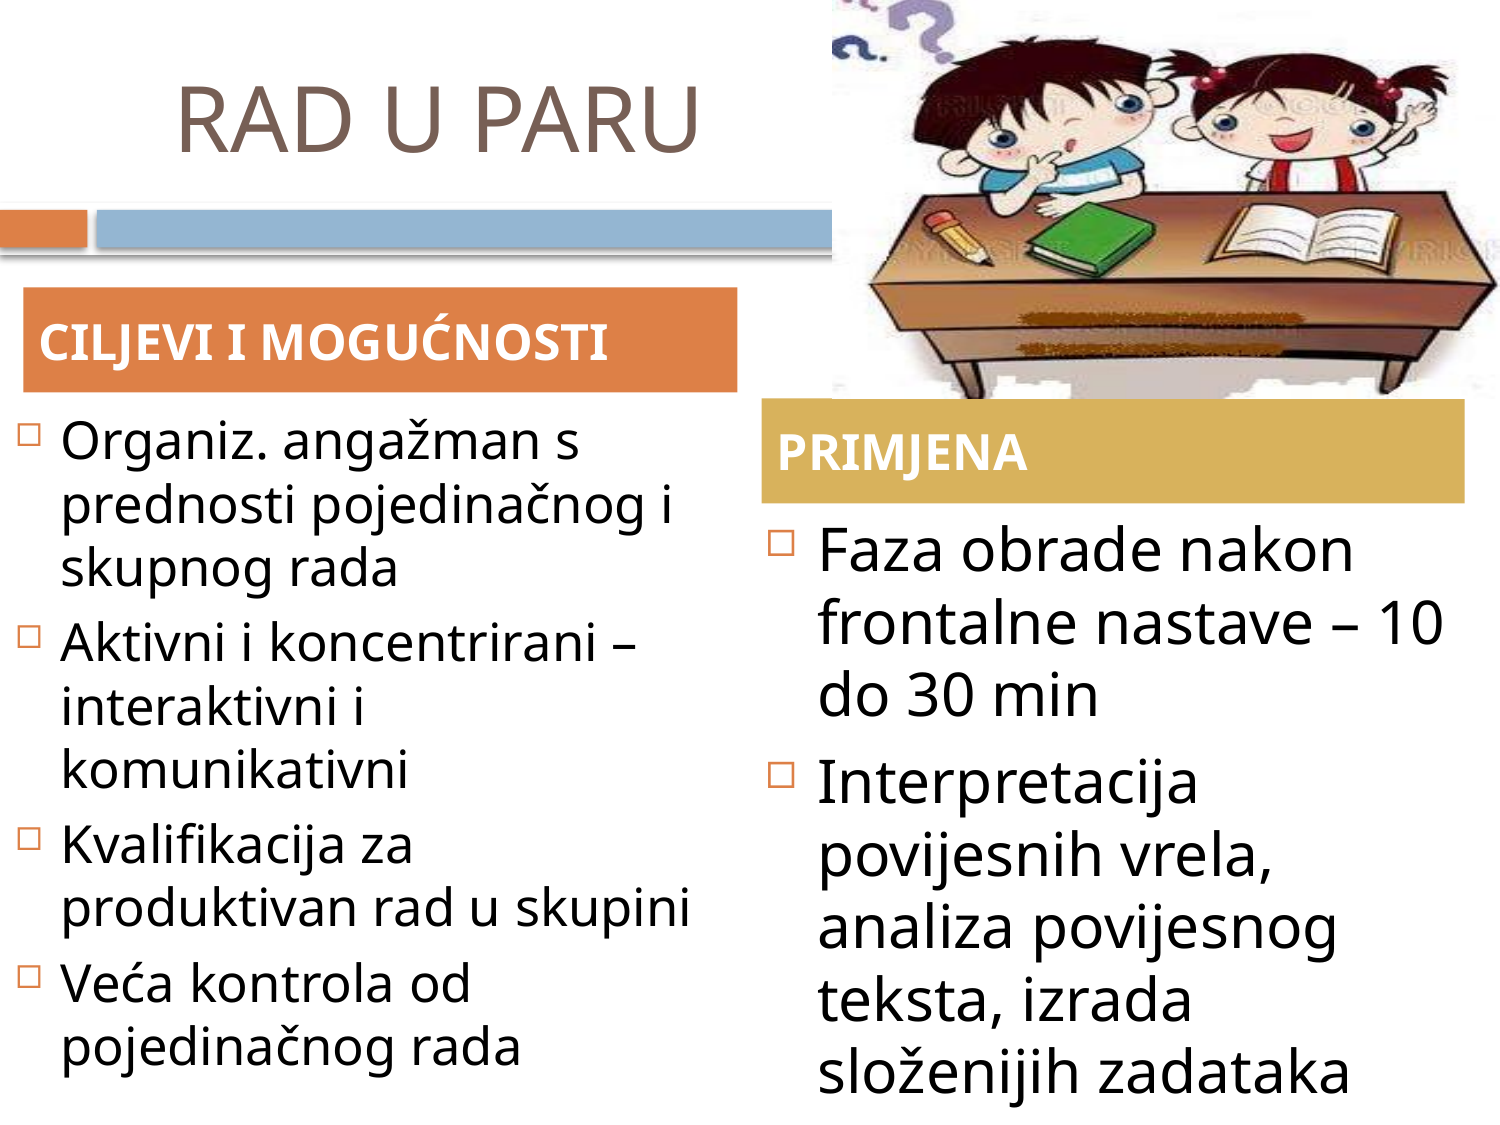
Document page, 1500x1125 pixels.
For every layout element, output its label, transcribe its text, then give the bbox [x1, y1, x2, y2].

list Organiz. angažman s prednosti pojedinačnog i skupnog rada Aktivni i koncentrirani – interaktivni i komunikativni Kvalifikacija za produktivan rad u skupini Veća kontrola od pojedinačnog rada [0, 399, 738, 1091]
list Faza obrade nakon frontalne nastave – 10 do 30 min Interpretacija povijesnih vrela, analiza povijesnog teksta, izrada složenijih zadataka [749, 503, 1466, 1125]
list CILJEVI I MOGUĆNOSTI [23, 287, 738, 393]
picture [831, 0, 1500, 399]
list PRIMJENA [761, 398, 1466, 504]
title RAD U PARU [87, 44, 825, 188]
